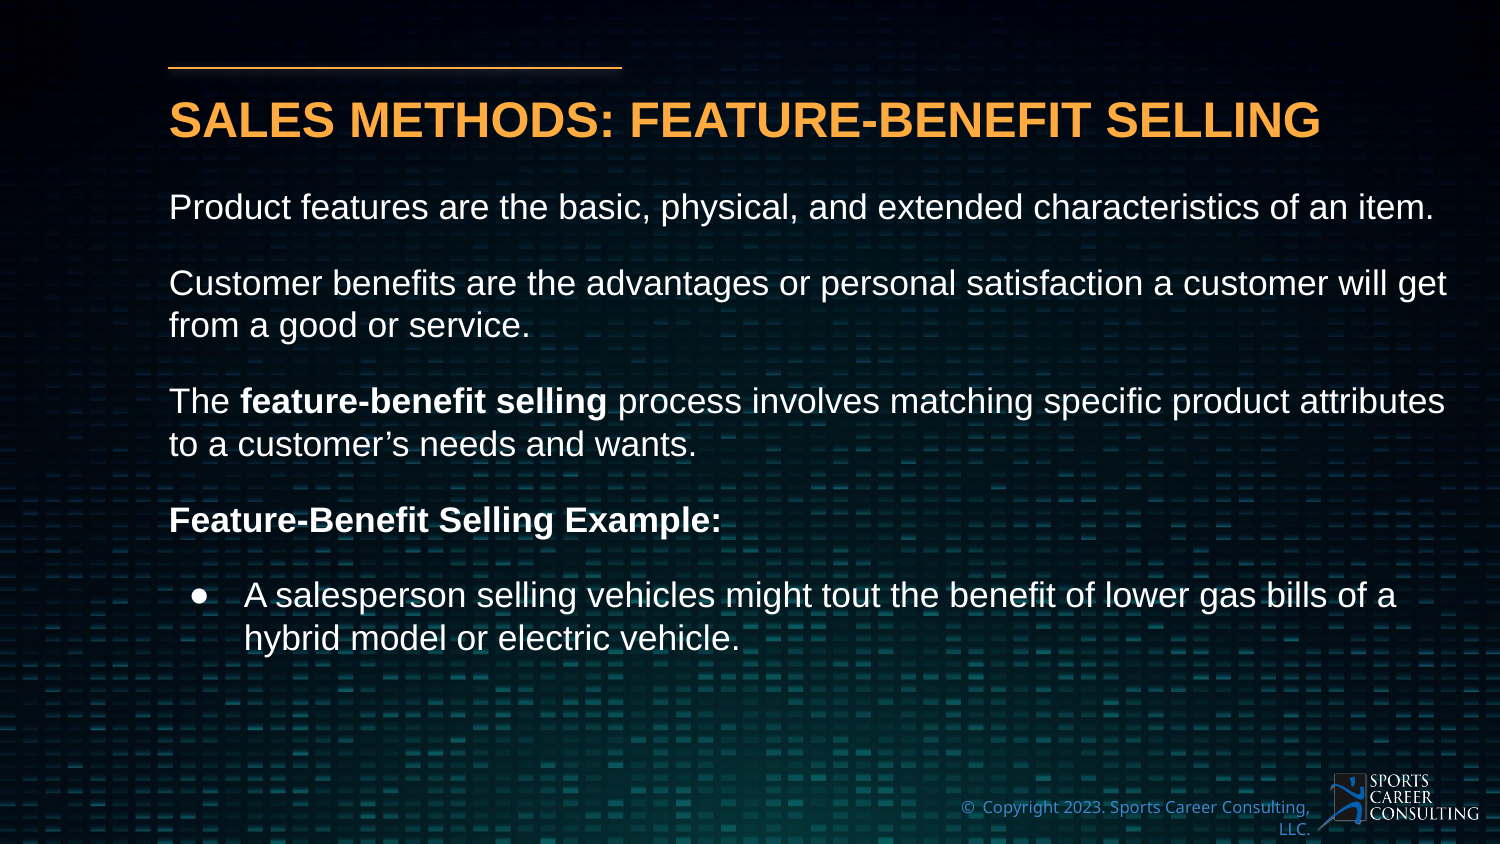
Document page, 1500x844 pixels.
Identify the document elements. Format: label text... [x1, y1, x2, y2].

title SALES METHODS: FEATURE-BENEFIT SELLING [153, 72, 1469, 169]
picture [0, 0, 1500, 844]
text_box © Copyright 2023. Sports Career Consulting, LLC. [914, 769, 1326, 844]
list Product features are the basic, physical, and extended characteristics of an item. Customer benefits are the advantages or personal satisfaction a customer will get from a good or service. The feature-benefit selling process involves matching specific product attributes to a customer’s needs and wants. Feature-Benefit Selling Example: A salesperson selling vehicles might tout the benefit of lower gas bills of a hybrid model or electric vehicle. [153, 169, 1469, 675]
